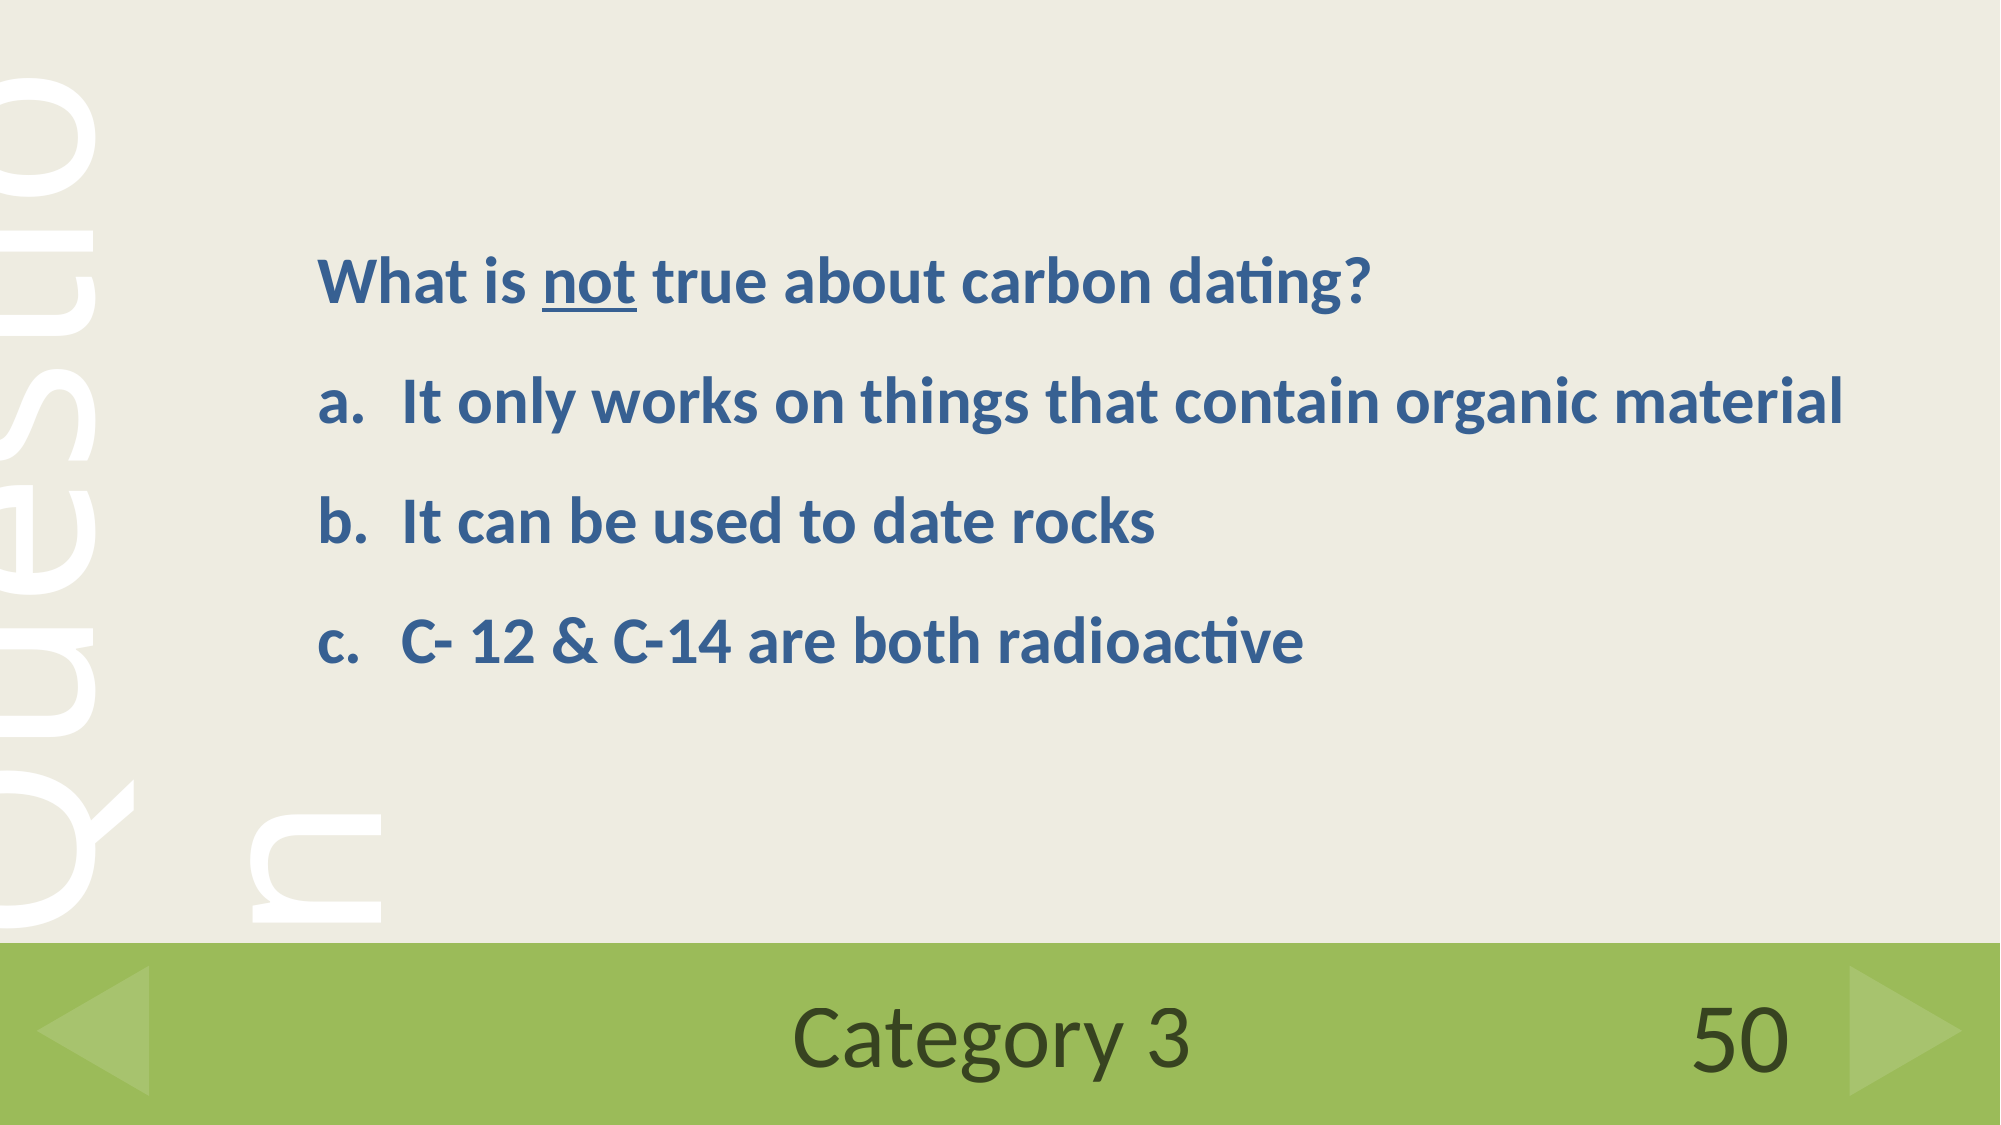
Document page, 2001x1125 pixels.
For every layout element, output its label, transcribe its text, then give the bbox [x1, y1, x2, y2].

title Category 3 [92, 937, 1893, 1125]
list What is not true about carbon dating? It only works on things that contain organic material It can be used to date rocks C- 12 & C-14 are both radioactive [302, 139, 1866, 854]
